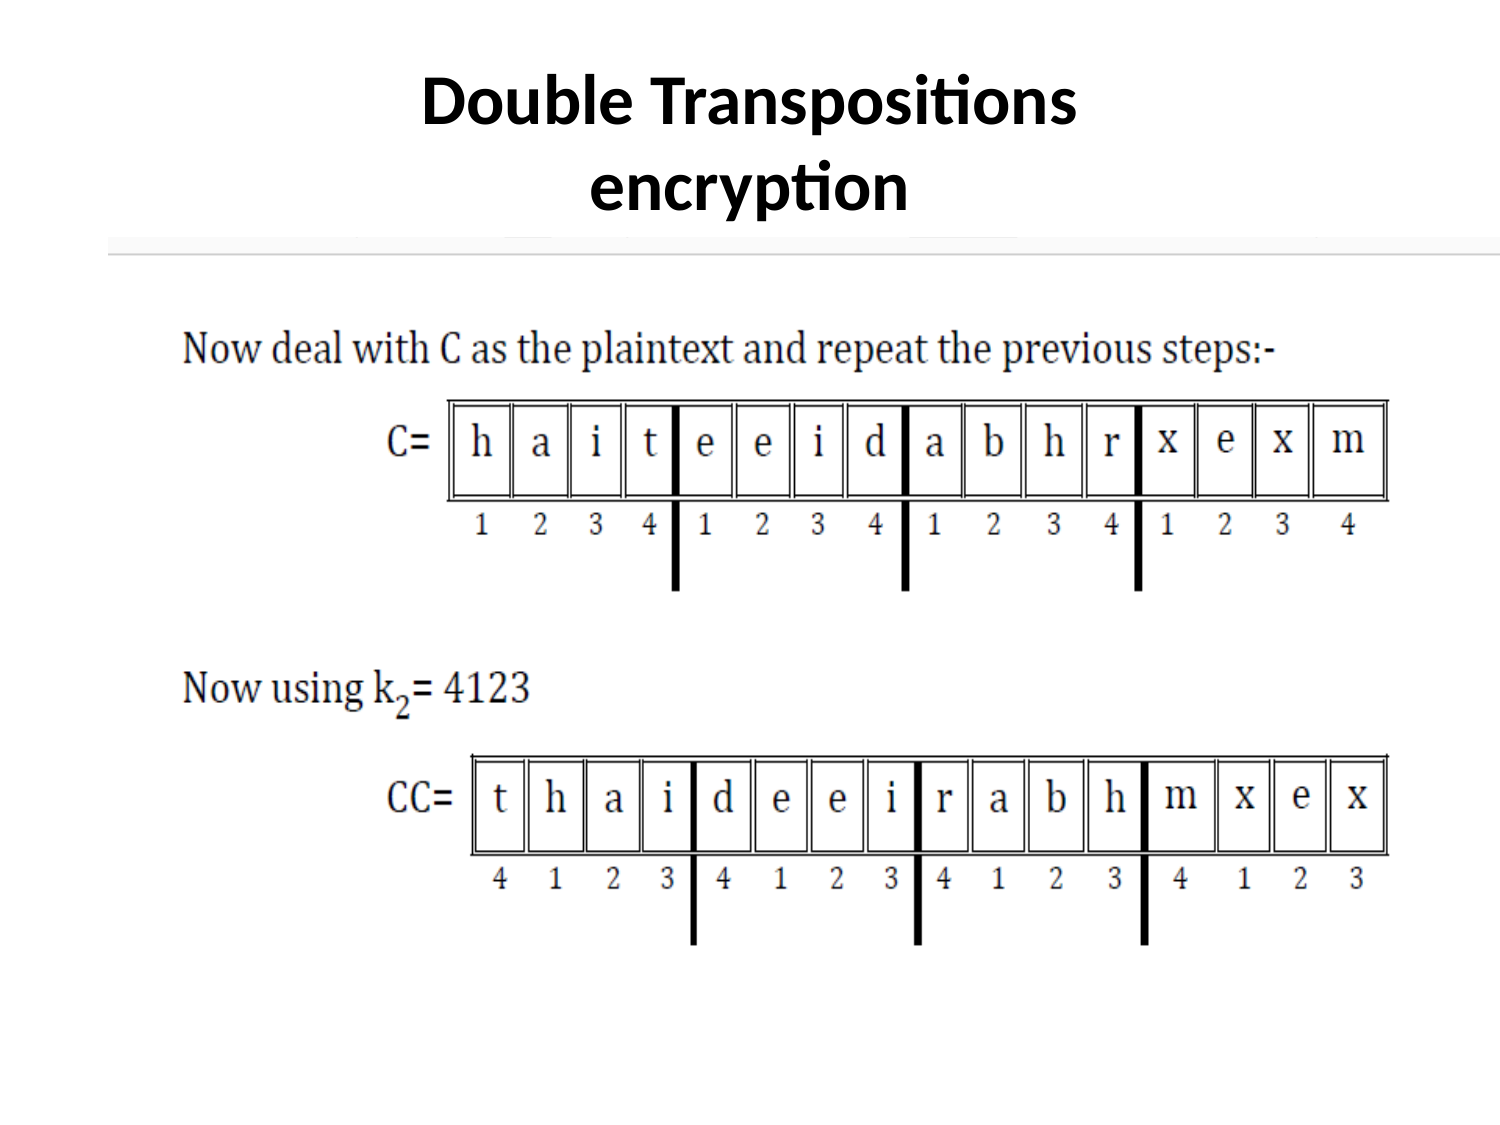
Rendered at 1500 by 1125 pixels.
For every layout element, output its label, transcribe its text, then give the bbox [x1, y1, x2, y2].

picture [107, 237, 1500, 988]
title Double Transpositions encryption [75, 45, 1425, 233]
